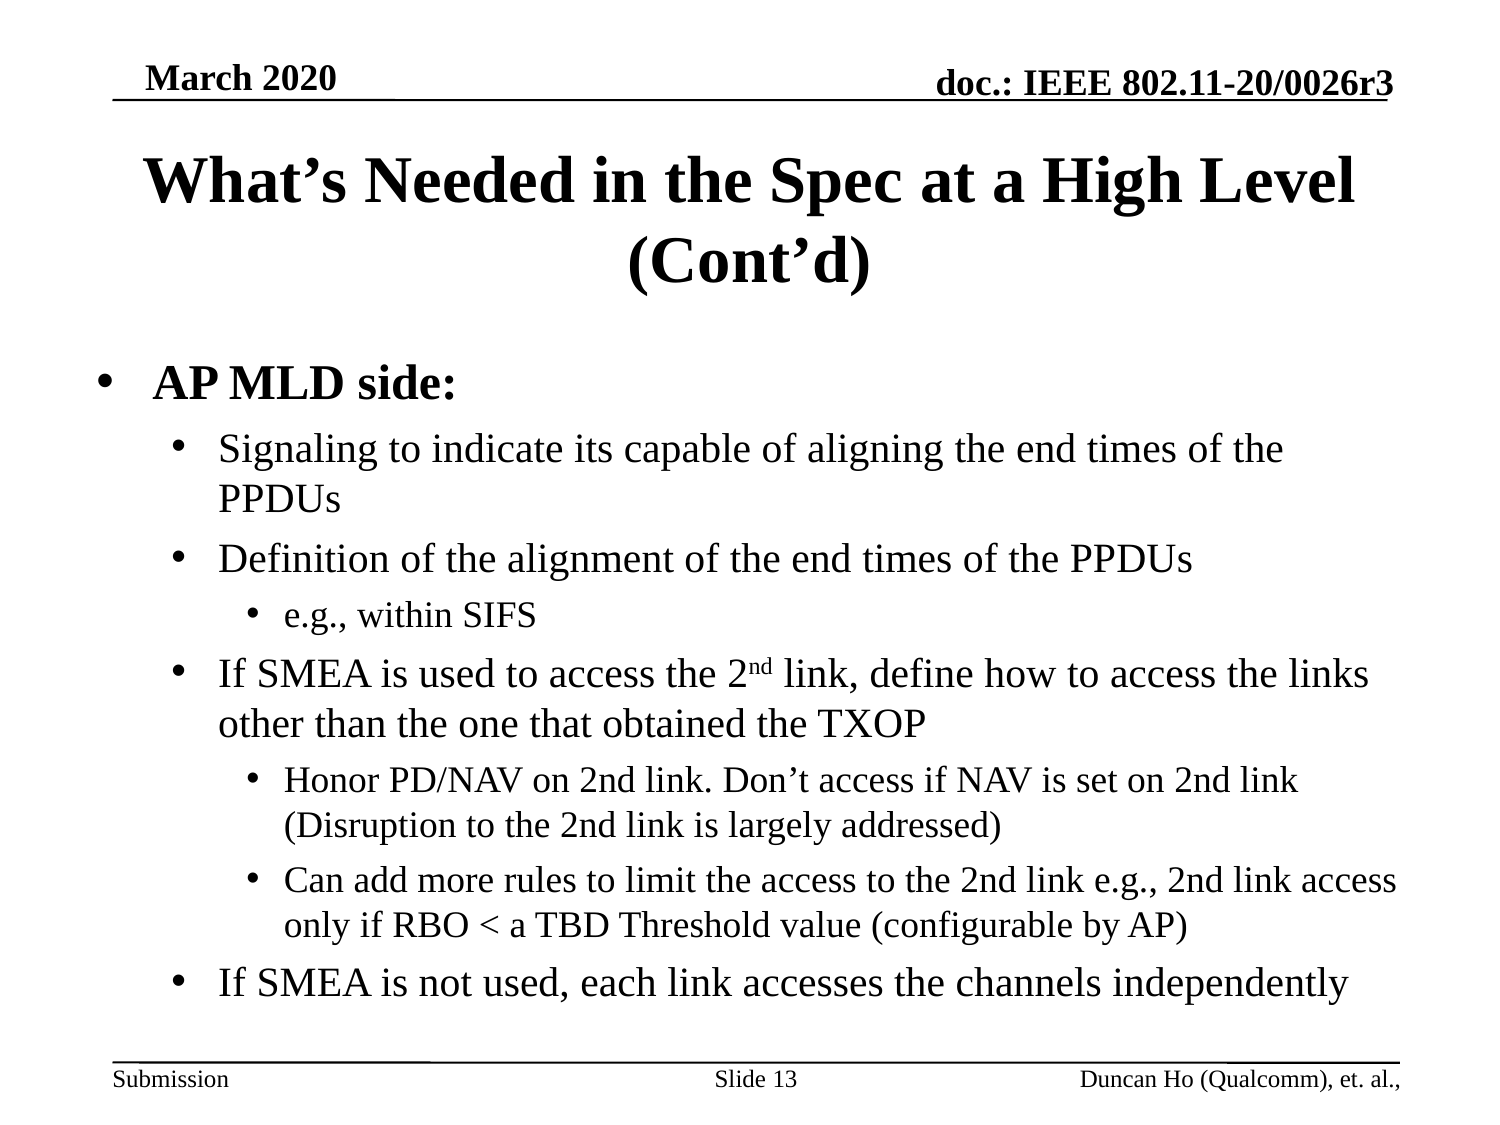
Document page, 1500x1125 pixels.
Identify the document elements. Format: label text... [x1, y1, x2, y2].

slide_number Slide 13 [712, 1061, 800, 1123]
title What’s Needed in the Spec at a High Level (Cont’d) [112, 146, 1388, 285]
footer Duncan Ho (Qualcomm), et. al., [878, 1061, 1402, 1093]
list AP MLD side: Signaling to indicate its capable of aligning the end times of the PPDUs Definition of the alignment of the end times of the PPDUs e.g., within SIFS If SMEA is used to access the 2nd link, define how to access the links other than the one that obtained the TXOP Honor PD/NAV on 2nd link. Don’t access if NAV is set on 2nd link (Disruption to the 2nd link is largely addressed) Can add more rules to limit the access to the 2nd link e.g., 2nd link access only if RBO < a TBD Threshold value (configurable by AP) If SMEA is not used, each link accesses the channels independently [80, 342, 1432, 1005]
